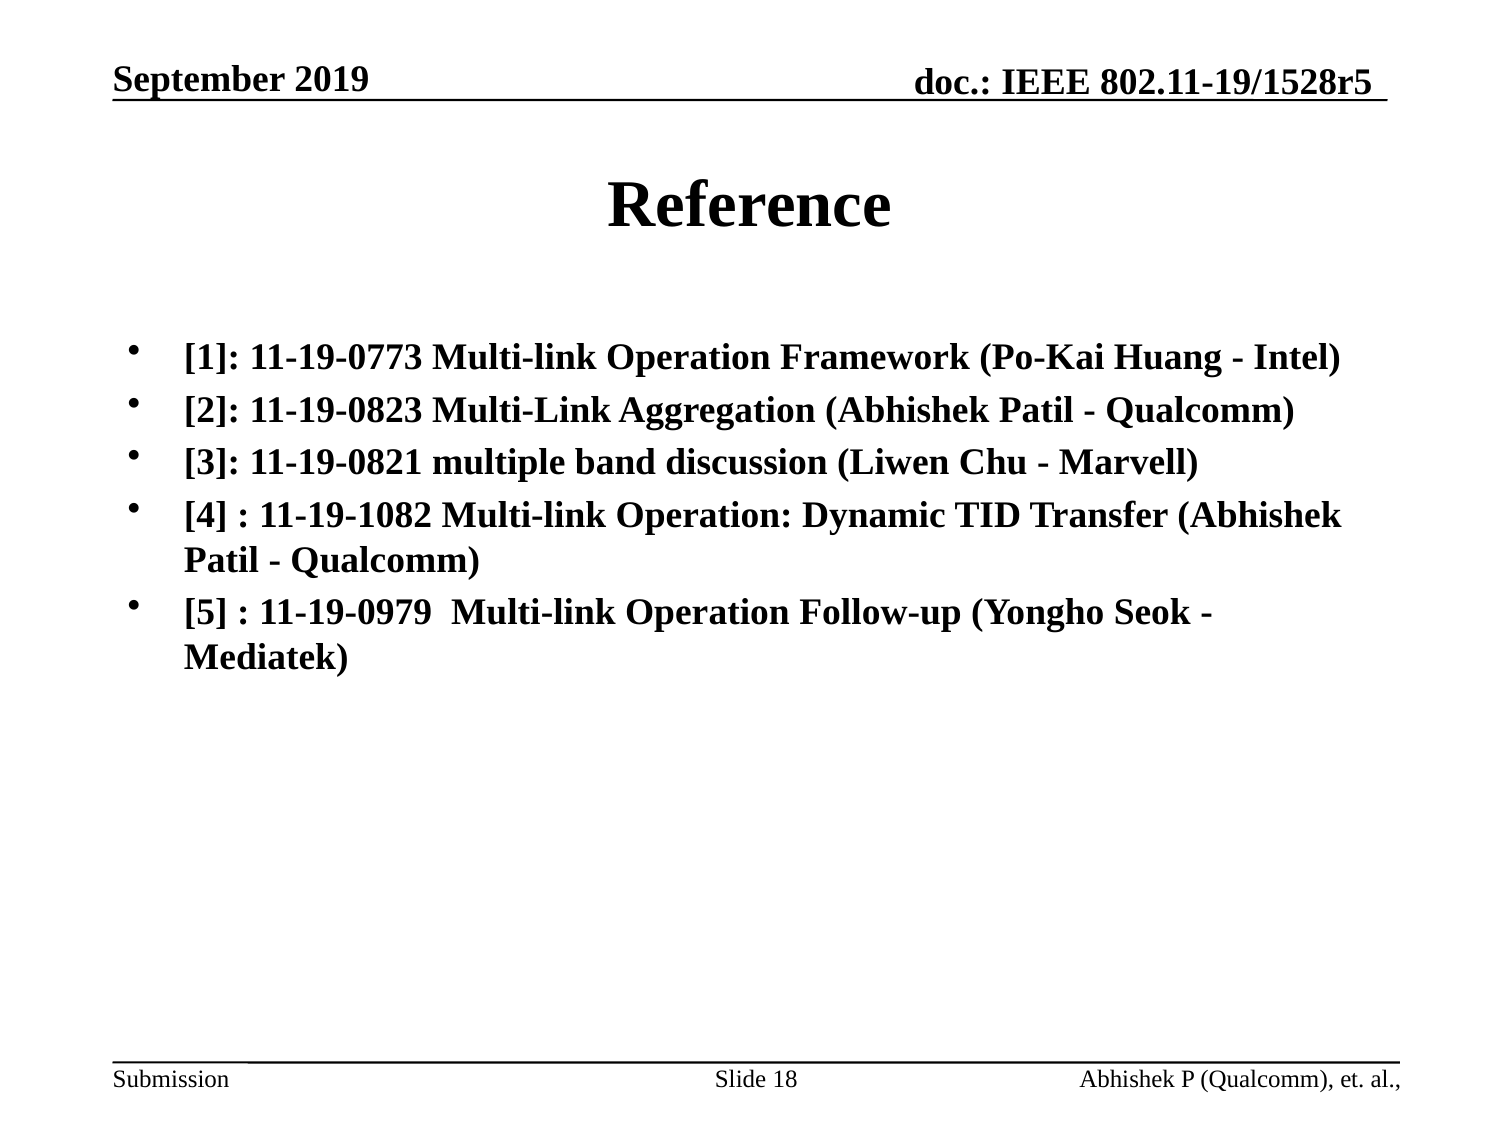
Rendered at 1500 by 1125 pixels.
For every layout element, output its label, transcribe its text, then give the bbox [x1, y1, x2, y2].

title Reference [112, 112, 1388, 288]
list [1]: 11-19-0773 Multi-link Operation Framework (Po-Kai Huang - Intel) [2]: 11-19-0823 Multi-Link Aggregation (Abhishek Patil - Qualcomm) [3]: 11-19-0821 multiple band discussion (Liwen Chu - Marvell) [4] : 11-19-1082 Multi-link Operation: Dynamic TID Transfer (Abhishek Patil - Qualcomm) [5] : 11-19-0979 Multi-link Operation Follow-up (Yongho Seok - Mediatek) [112, 324, 1388, 1001]
slide_number Slide 18 [712, 1061, 801, 1093]
footer Abhishek P (Qualcomm), et. al., [949, 1061, 1402, 1093]
